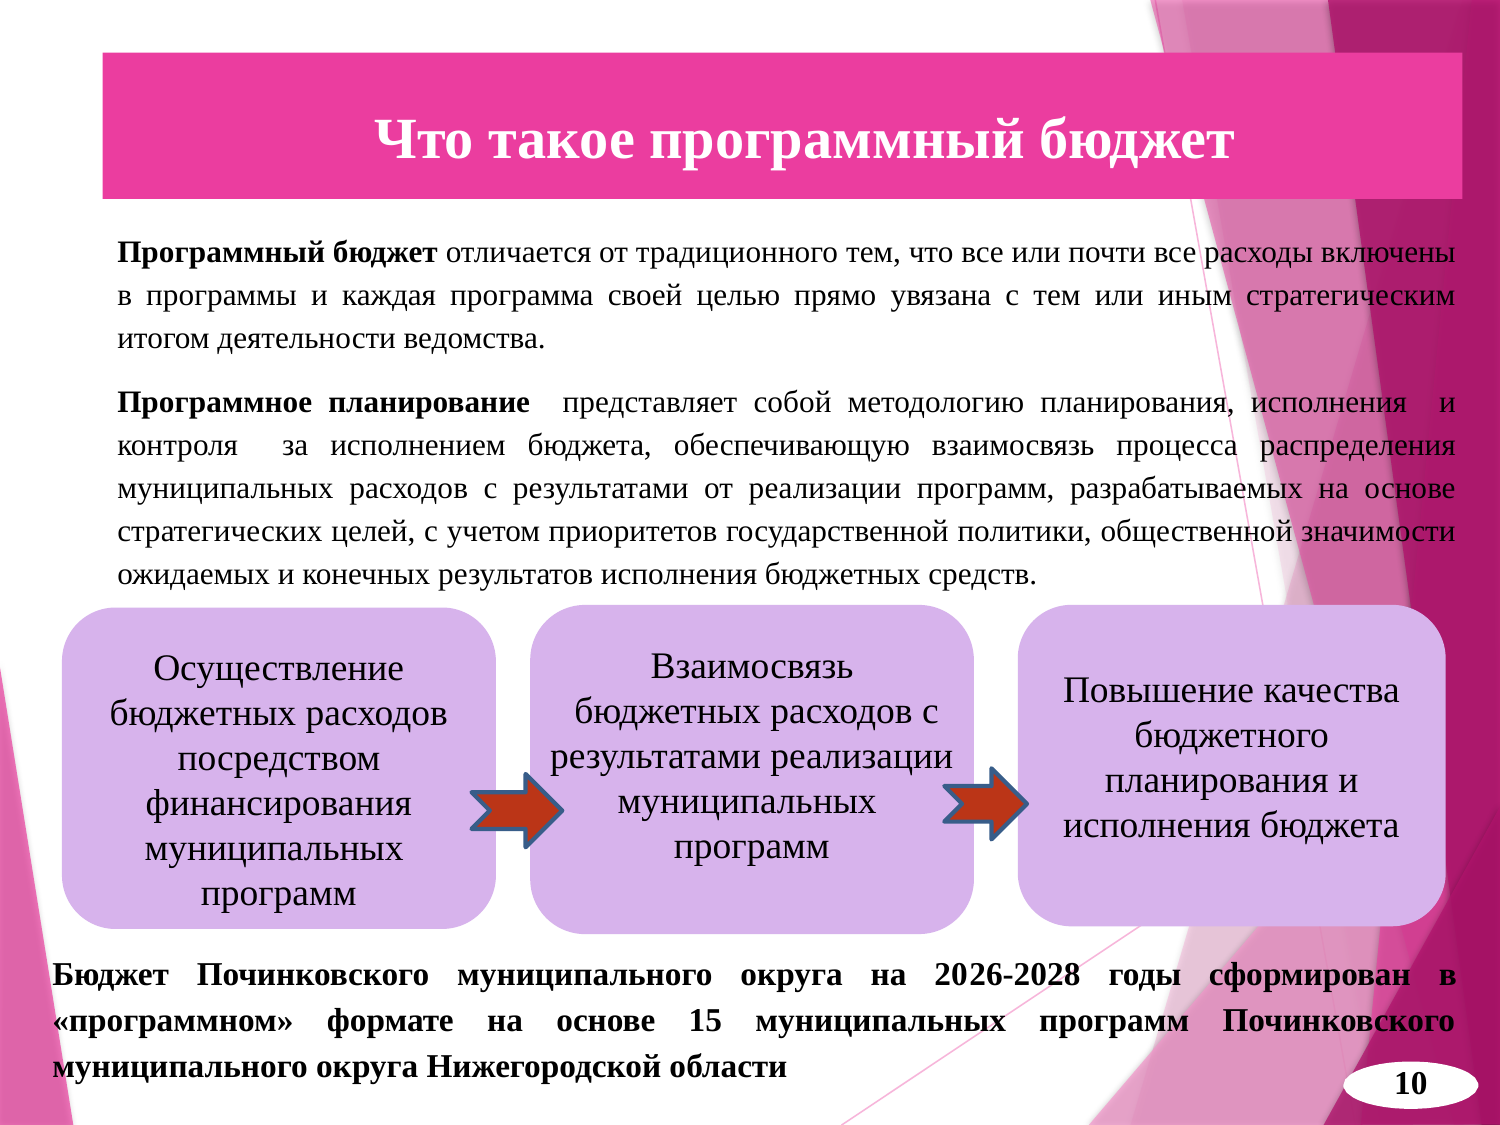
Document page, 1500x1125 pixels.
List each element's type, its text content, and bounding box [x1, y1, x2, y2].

text_box Программный бюджет отличается от традиционного тем, что все или почти все расходы включены в программы и каждая программа своей целью прямо увязана с тем или иным стратегическим итогом деятельности ведомства. Программное планирование представляет собой методологию планирования, исполнения и контроля за исполнением бюджета, обеспечивающую взаимосвязь процесса распределения муниципальных расходов с результатами от реализации программ, разрабатываемых на основе стратегических целей, с учетом приоритетов государственной политики, общественной значимости ожидаемых и конечных результатов исполнения бюджетных средств. [102, 218, 1472, 599]
title Что такое программный бюджет [102, 37, 1411, 218]
text_box [1411, 52, 1463, 199]
text_box Взаимосвязь бюджетных расходов с результатами реализации муниципальных программ [530, 604, 974, 935]
text_box 10 [1343, 1061, 1479, 1109]
text_box Бюджет Починковского муниципального округа на 2026-2028 годы сформирован в «программном» формате на основе 15 муниципальных программ Починковского муниципального округа Нижегородской области [37, 939, 1473, 1092]
text_box Повышение качества бюджетного планирования и исполнения бюджета [1017, 604, 1446, 927]
text_box Осуществление бюджетных расходов посредством финансирования муниципальных программ [61, 607, 496, 929]
text_box [471, 773, 563, 848]
text_box [944, 768, 1027, 840]
